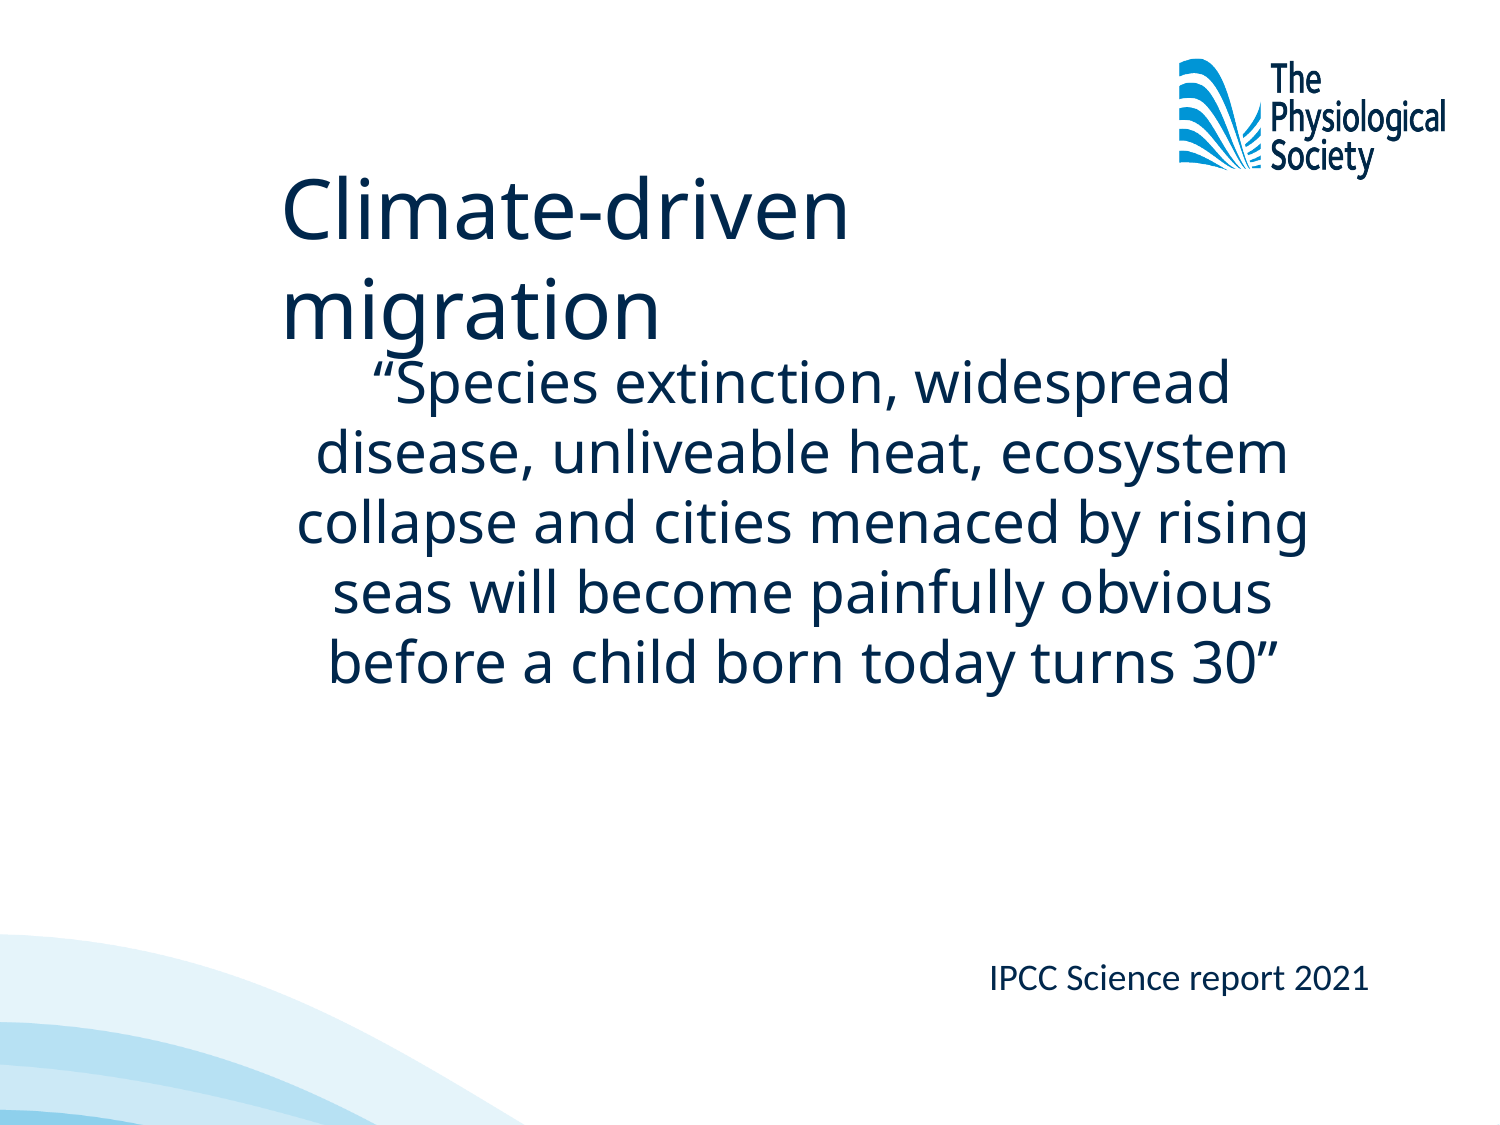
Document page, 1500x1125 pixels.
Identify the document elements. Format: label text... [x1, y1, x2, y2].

text_box “Species extinction, widespread disease, unliveable heat, ecosystem collapse and cities menaced by rising seas will become painfully obvious before a child born today turns 30” [242, 338, 1365, 703]
text_box IPCC Science report 2021 [974, 945, 1436, 1006]
text_box Climate-driven migration [265, 148, 1235, 338]
picture [0, 0, 1500, 1125]
